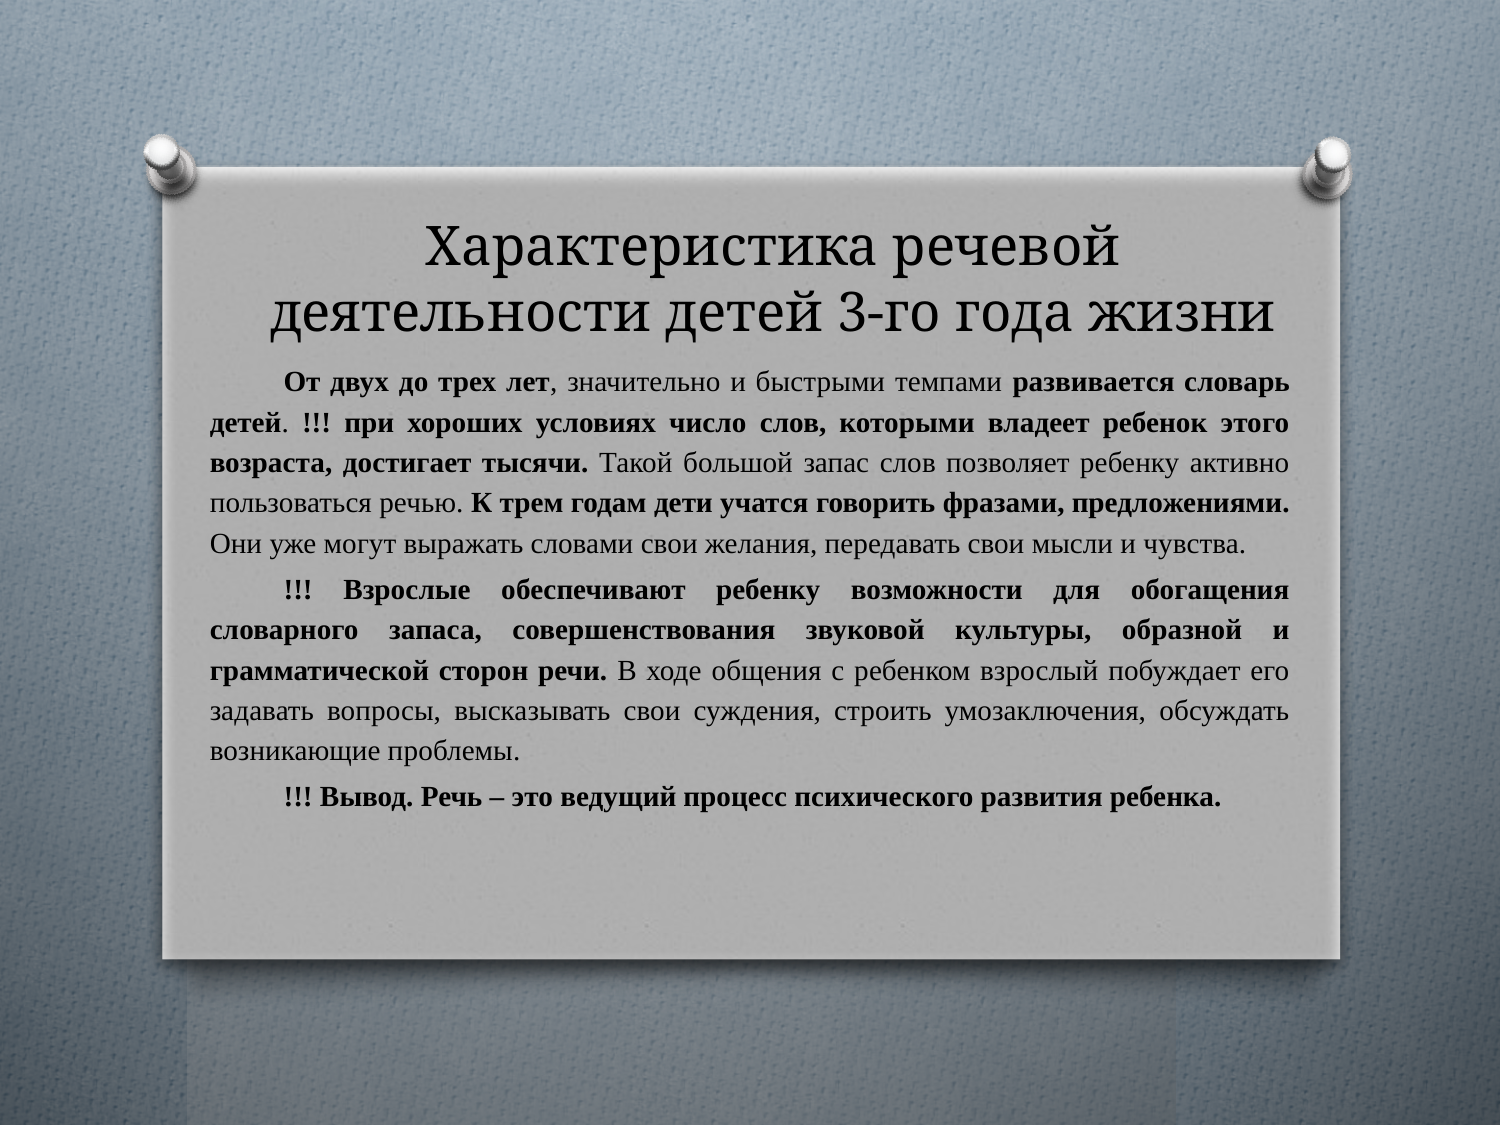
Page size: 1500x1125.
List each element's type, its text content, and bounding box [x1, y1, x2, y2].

title Характеристика речевой деятельности детей 3-го года жизни [253, 172, 1294, 349]
picture [112, 100, 235, 224]
picture [1274, 109, 1396, 230]
subtitle От двух до трех лет, значительно и быстрыми темпами развивается словарь детей. !!! при хороших условиях число слов, которыми владеет ребенок этого возраста, достигает тысячи. Такой большой запас слов позволяет ребенку активно пользоваться речью. К трем годам дети учатся говорить фразами, предложениями. Они уже могут выражать словами свои желания, передавать свои мысли и чувства. !!! Взрослые обеспечивают ребенку возможности для обогащения словарного запаса, совершенствования звуковой культуры, образной и грамматической сторон речи. В ходе общения с ребенком взрослый побуждает его задавать вопросы, высказывать свои суждения, строить умозаключения, обсуждать возникающие проблемы. !!! Вывод. Речь – это ведущий процесс психического развития ребенка. [194, 349, 1306, 929]
